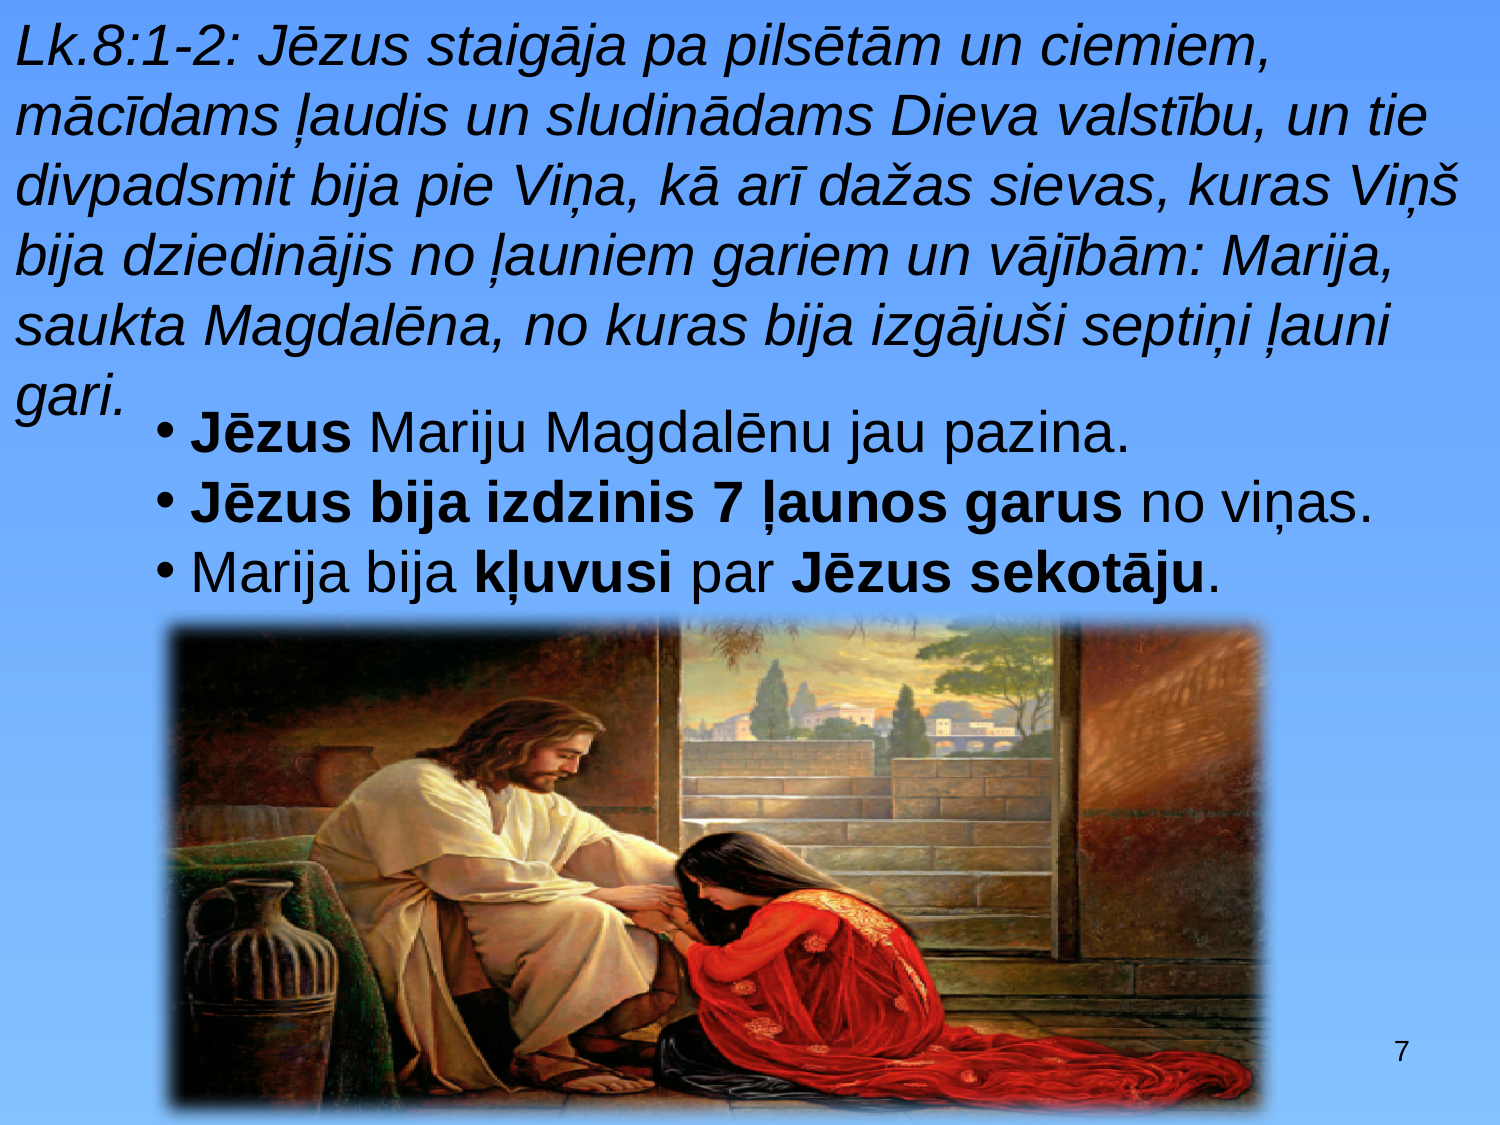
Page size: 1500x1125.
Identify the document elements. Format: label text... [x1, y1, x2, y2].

text_box Jēzus Mariju Magdalēnu jau pazina. Jēzus bija izdzinis 7 ļaunos garus no viņas. Marija bija kļuvusi par Jēzus sekotāju. [140, 386, 1477, 612]
slide_number 7 [1283, 1024, 1426, 1103]
picture [152, 609, 1278, 1125]
list Lk.8:1-2: Jēzus staigāja pa pilsētām un ciemiem, mācīdams ļaudis un sludinādams Dieva valstību, un tie divpadsmit bija pie Viņa, kā arī dažas sievas, kuras Viņš bija dziedinājis no ļauniem gariem un vājībām: Marija, saukta Magdalēna, no kuras bija izgājuši septiņi ļauni gari. [0, 0, 1500, 178]
